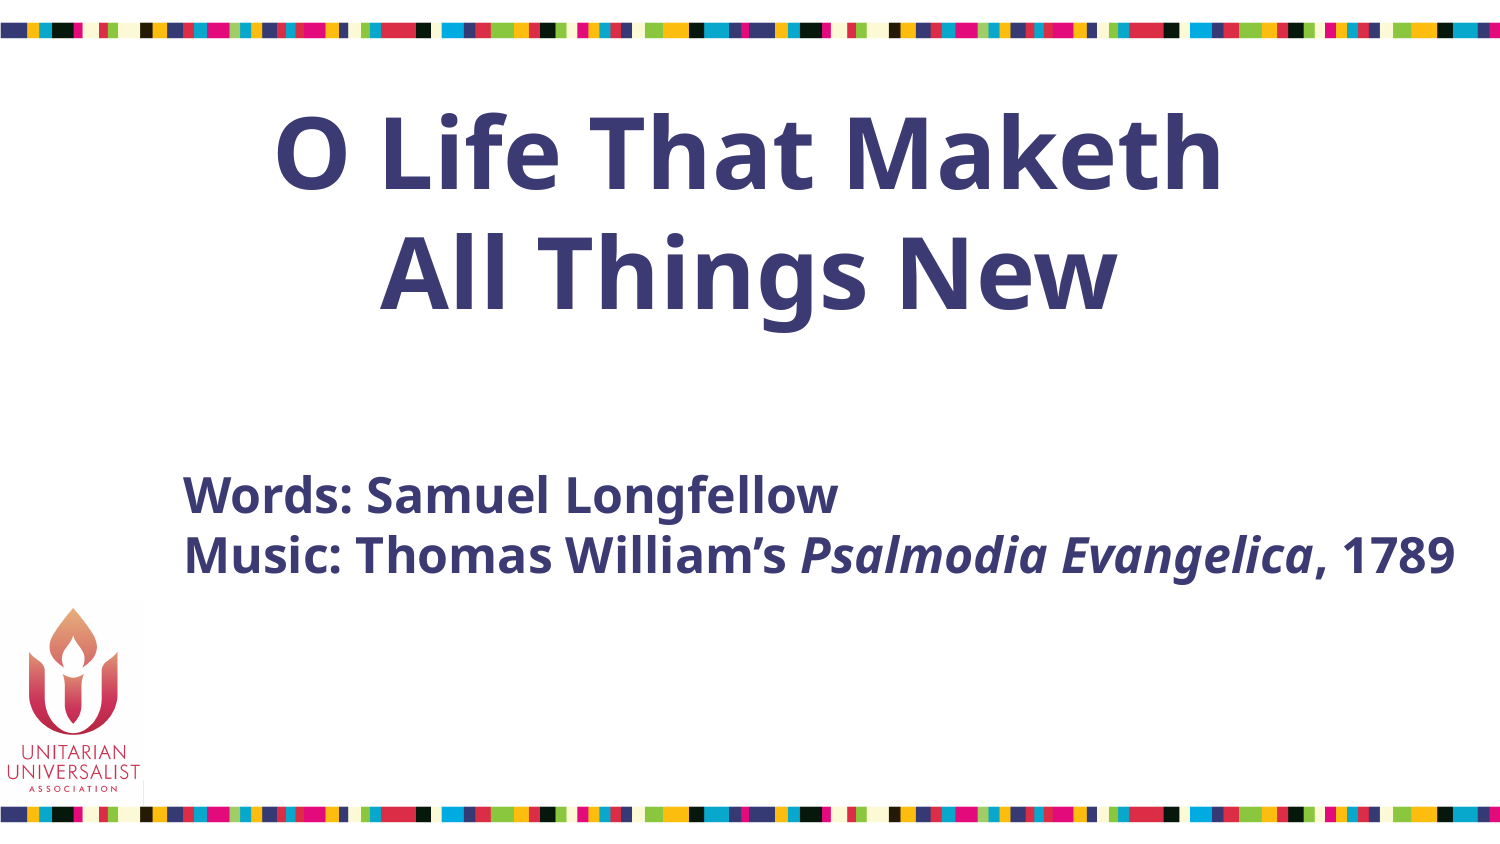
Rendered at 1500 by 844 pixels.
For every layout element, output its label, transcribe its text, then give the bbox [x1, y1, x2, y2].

picture [0, 22, 1500, 40]
text_box Words: Samuel Longfellow Music: Thomas William’s Psalmodia Evangelica, 1789 [168, 448, 1495, 659]
text_box O Life That Maketh All Things New [74, 75, 1425, 345]
picture [0, 600, 1500, 824]
